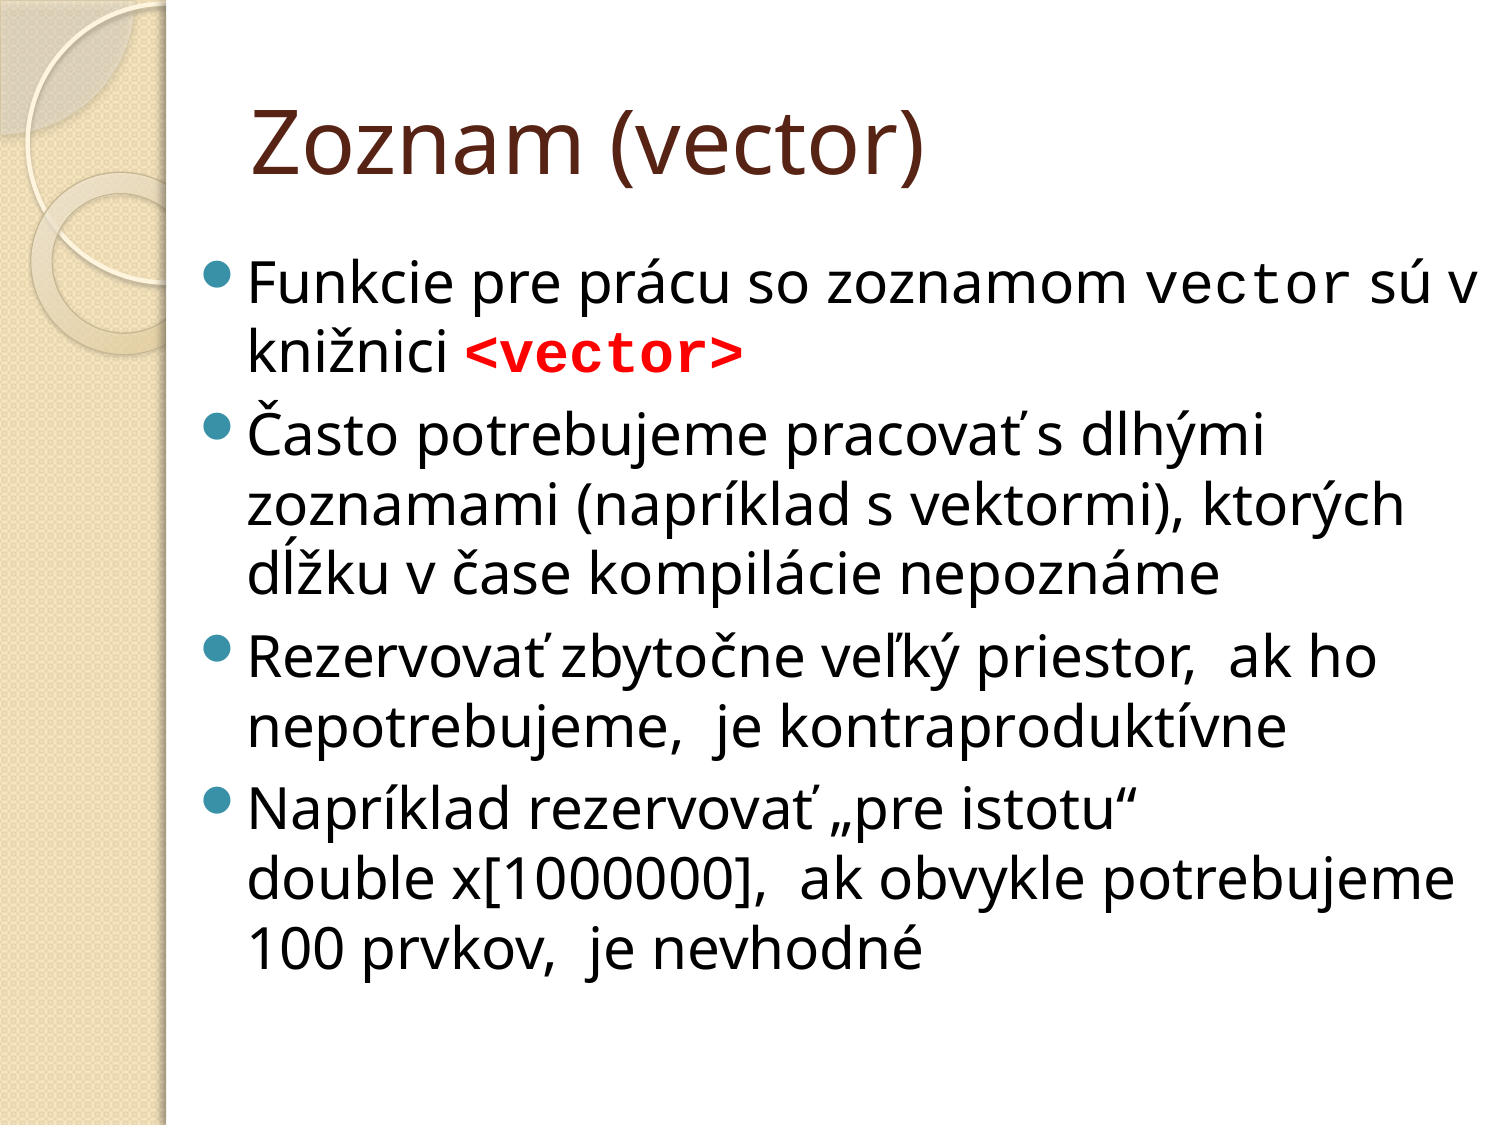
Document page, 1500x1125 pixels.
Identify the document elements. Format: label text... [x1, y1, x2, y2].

title Zoznam (vector) [235, 45, 1466, 233]
list Funkcie pre prácu so zoznamom vector sú v knižnici <vector> Často potrebujeme pracovať s dlhými zoznamami (napríklad s vektormi), ktorých dĺžku v čase kompilácie nepoznáme Rezervovať zbytočne veľký priestor, ak ho nepotrebujeme, je kontraproduktívne Napríklad rezervovať „pre istotu“ double x[1000000], ak obvykle potrebujeme 100 prvkov, je nevhodné [171, 237, 1500, 1125]
